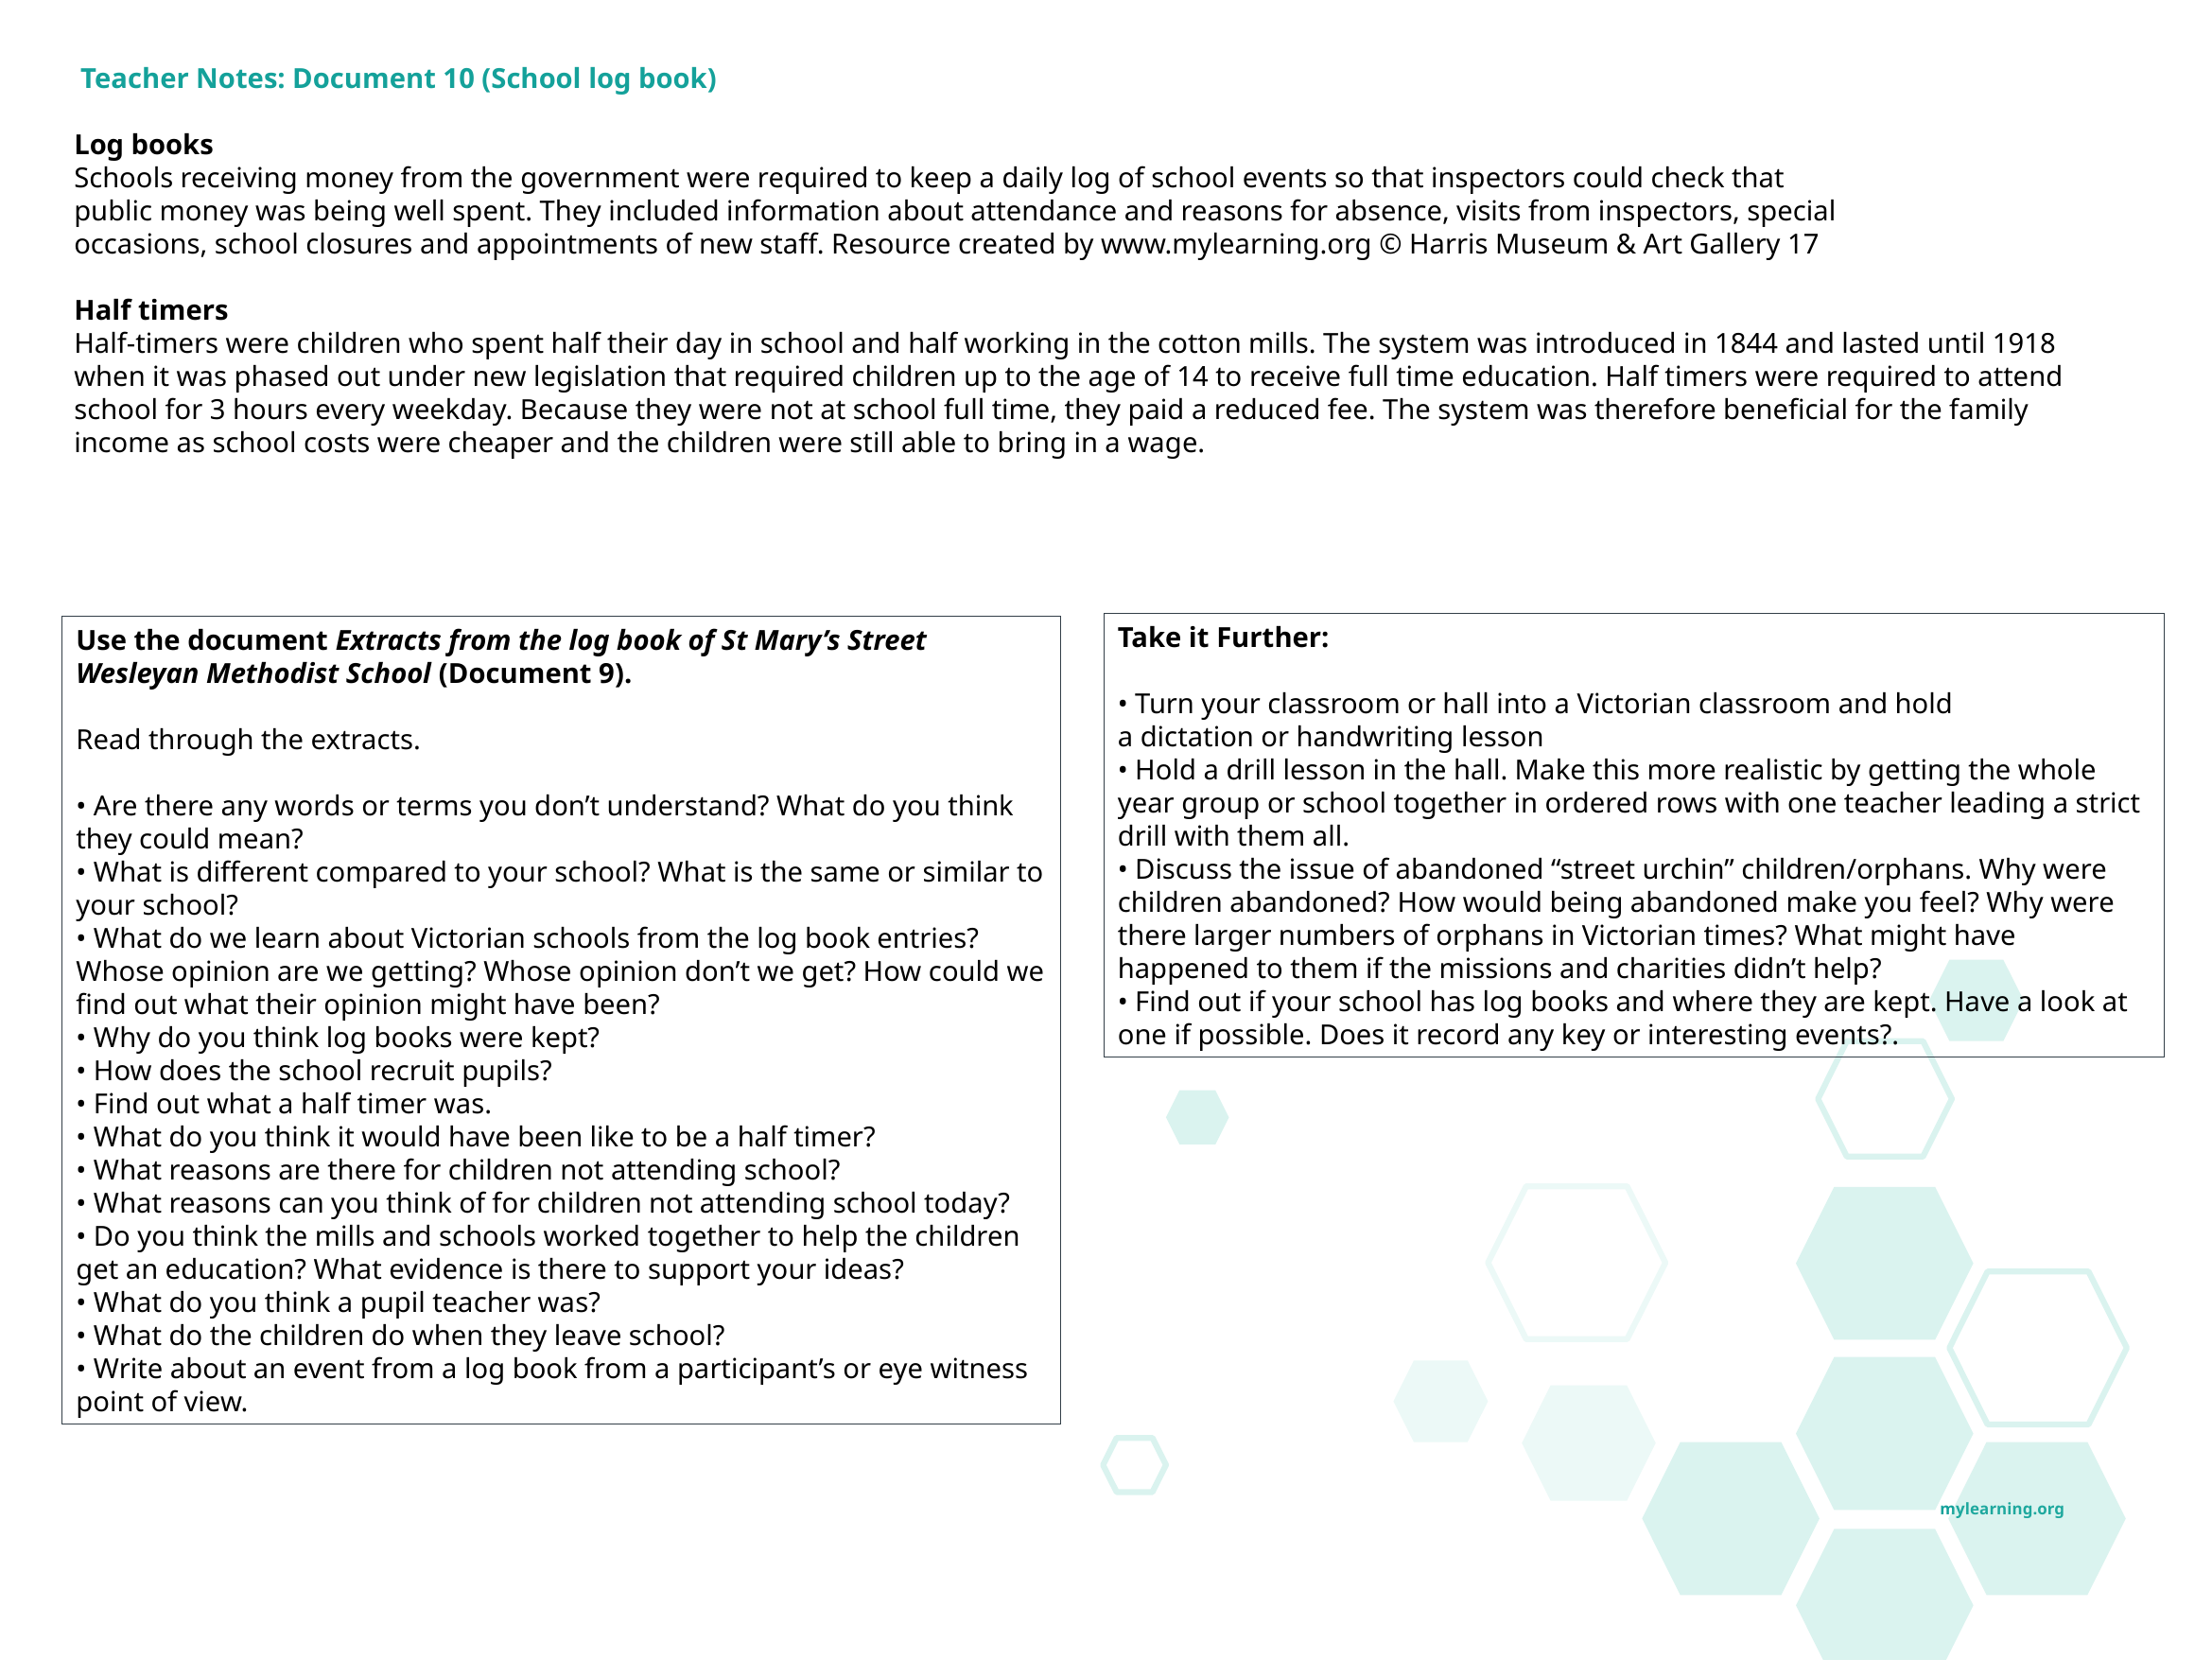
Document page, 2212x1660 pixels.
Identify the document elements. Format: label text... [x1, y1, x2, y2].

text_box Take it Further: • Turn your classroom or hall into a Victorian classroom and hold a dictation or handwriting lesson • Hold a drill lesson in the hall. Make this more realistic by getting the whole year group or school together in ordered rows with one teacher leading a strict drill with them all. • Discuss the issue of abandoned “street urchin” children/orphans. Why were children abandoned? How would being abandoned make you feel? Why were there larger numbers of orphans in Victorian times? What might have happened to them if the missions and charities didn’t help? • Find out if your school has log books and where they are kept. Have a look at one if possible. Does it record any key or interesting events?. [1104, 613, 2165, 1057]
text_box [1103, 959, 2128, 1660]
text_box Log books Schools receiving money from the government were required to keep a daily log of school events so that inspectors could check that public money was being well spent. They included information about attendance and reasons for absence, visits from inspectors, special occasions, school closures and appointments of new staff. Resource created by www.mylearning.org © Harris Museum & Art Gallery 17 Half timers Half-timers were children who spent half their day in school and half working in the cotton mills. The system was introduced in 1844 and lasted until 1918 when it was phased out under new legislation that required children up to the age of 14 to receive full time education. Half timers were required to attend school for 3 hours every weekday. Because they were not at school full time, they paid a reduced fee. The system was therefore beneficial for the family income as school costs were cheaper and the children were still able to bring in a wage. [60, 120, 2127, 465]
text_box Teacher Notes: Document 10 (School log book) [80, 61, 2165, 95]
text_box Use the document Extracts from the log book of St Mary’s Street Wesleyan Methodist School (Document 9). Read through the extracts. • Are there any words or terms you don’t understand? What do you think they could mean? • What is different compared to your school? What is the same or similar to your school? • What do we learn about Victorian schools from the log book entries? Whose opinion are we getting? Whose opinion don’t we get? How could we find out what their opinion might have been? • Why do you think log books were kept? • How does the school recruit pupils? • Find out what a half timer was. • What do you think it would have been like to be a half timer? • What reasons are there for children not attending school? • What reasons can you think of for children not attending school today? • Do you think the mills and schools worked together to help the children get an education? What evidence is there to support your ideas? • What do you think a pupil teacher was? • What do the children do when they leave school? • Write about an event from a log book from a participant’s or eye witness point of view. [61, 616, 1061, 1424]
